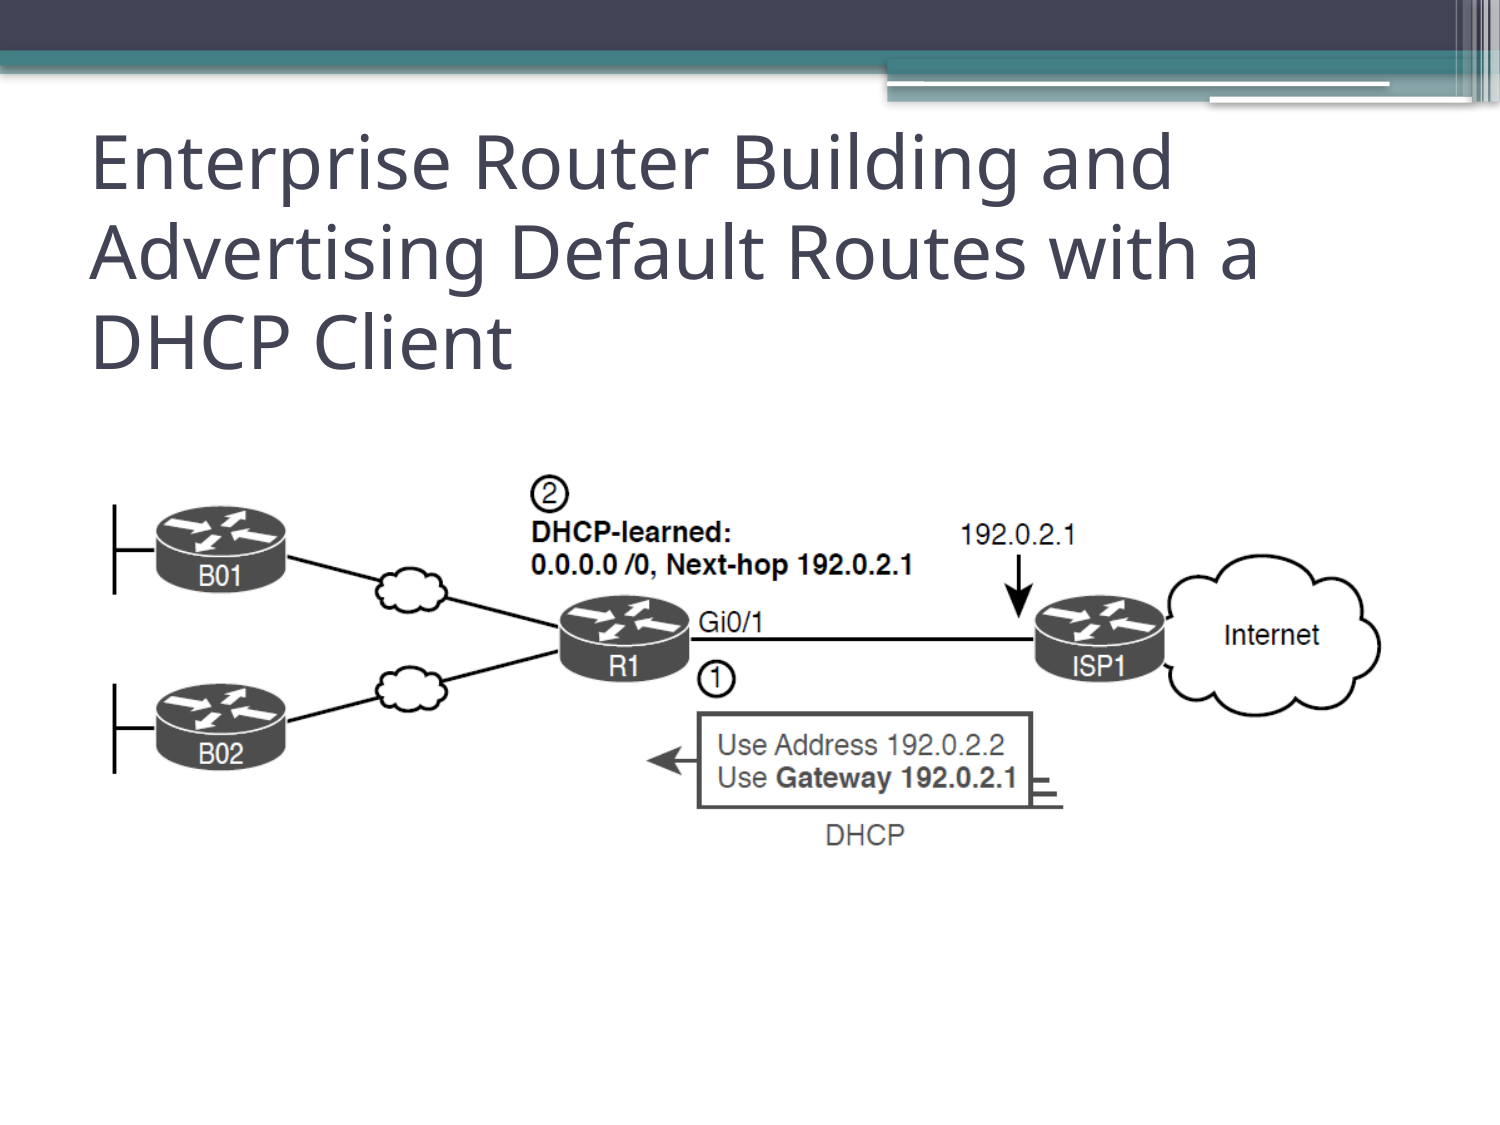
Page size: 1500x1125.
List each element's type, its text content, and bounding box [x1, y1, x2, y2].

title Enterprise Router Building and Advertising Default Routes with a DHCP Client [75, 162, 1425, 338]
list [104, 462, 1396, 858]
